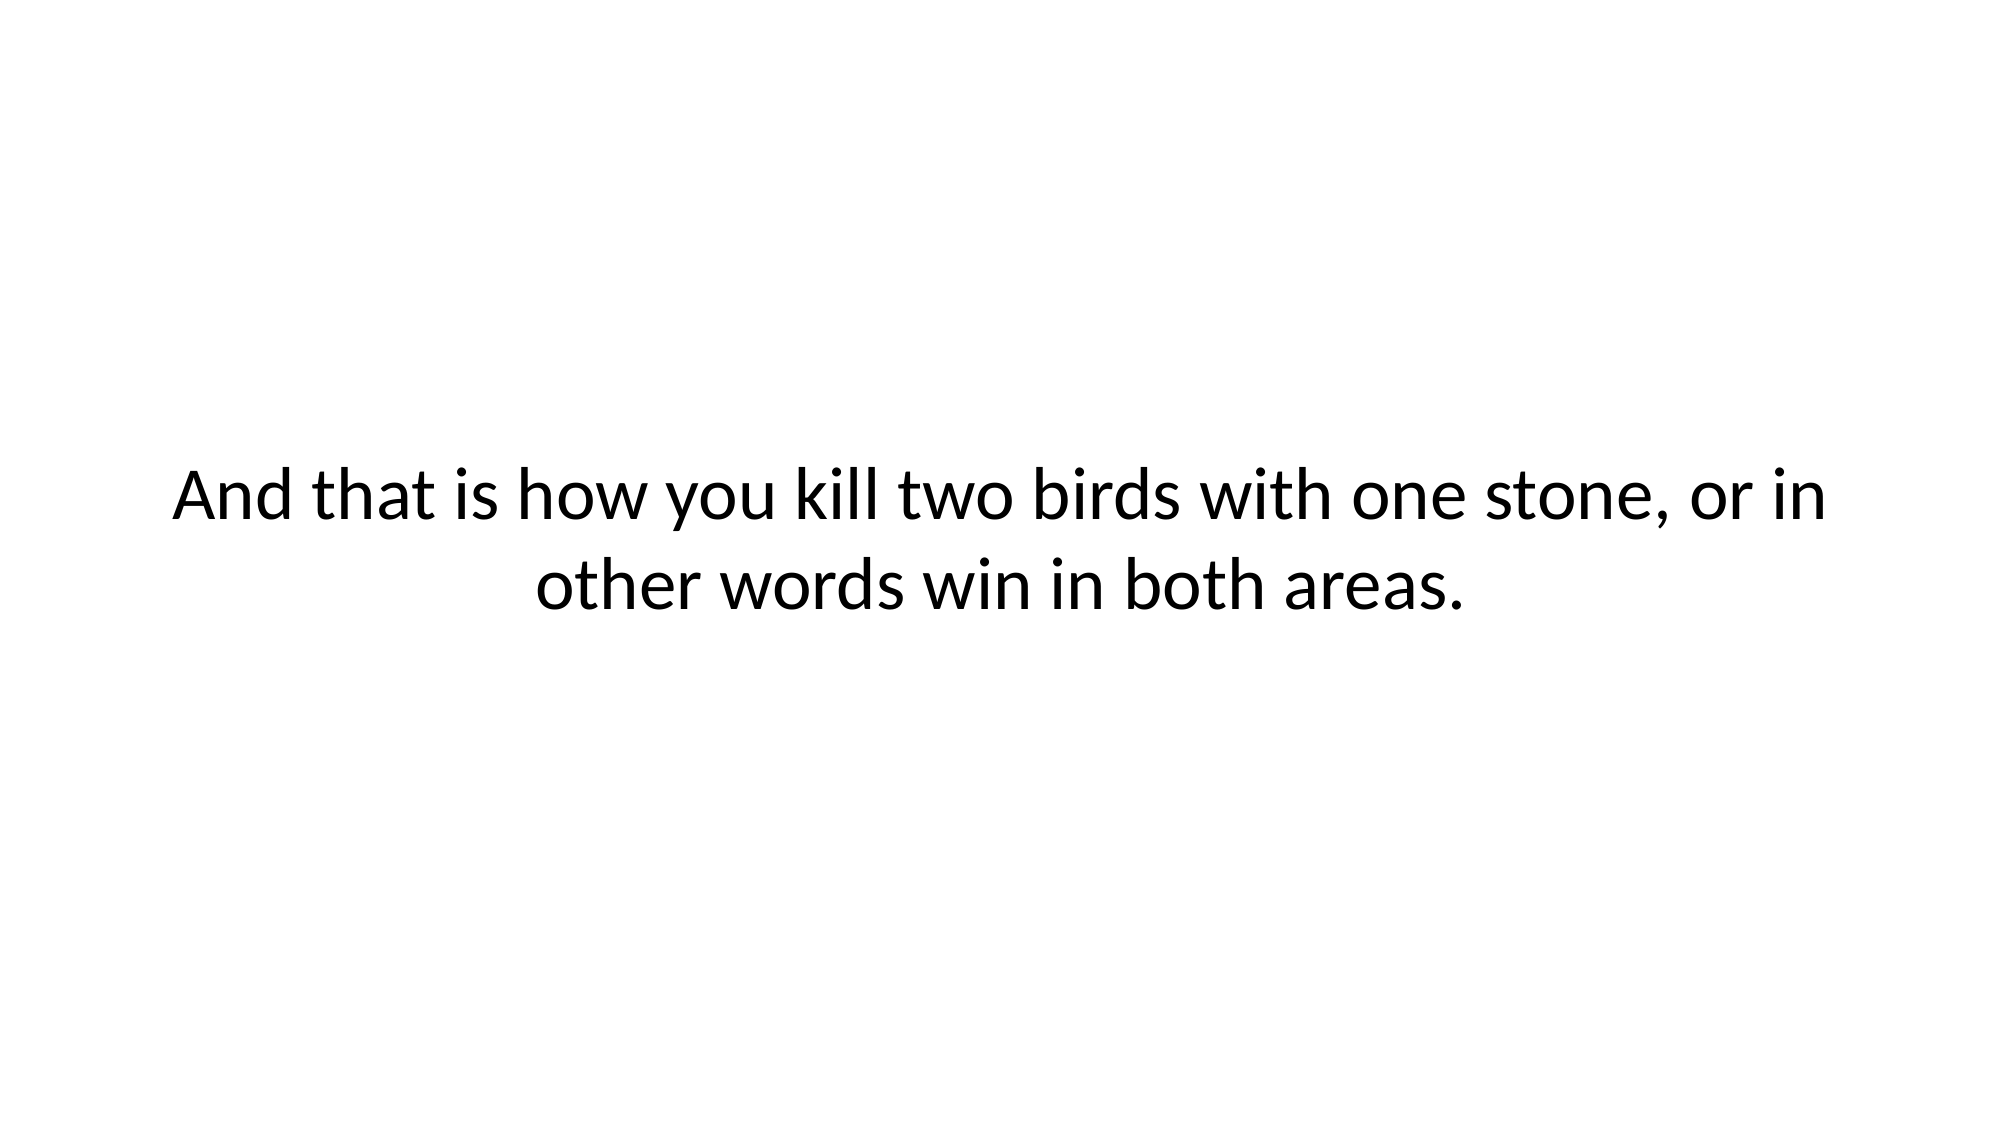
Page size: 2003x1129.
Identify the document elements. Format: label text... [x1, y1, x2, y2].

title And that is how you kill two birds with one stone, or in other words win in both areas. [150, 287, 1853, 782]
